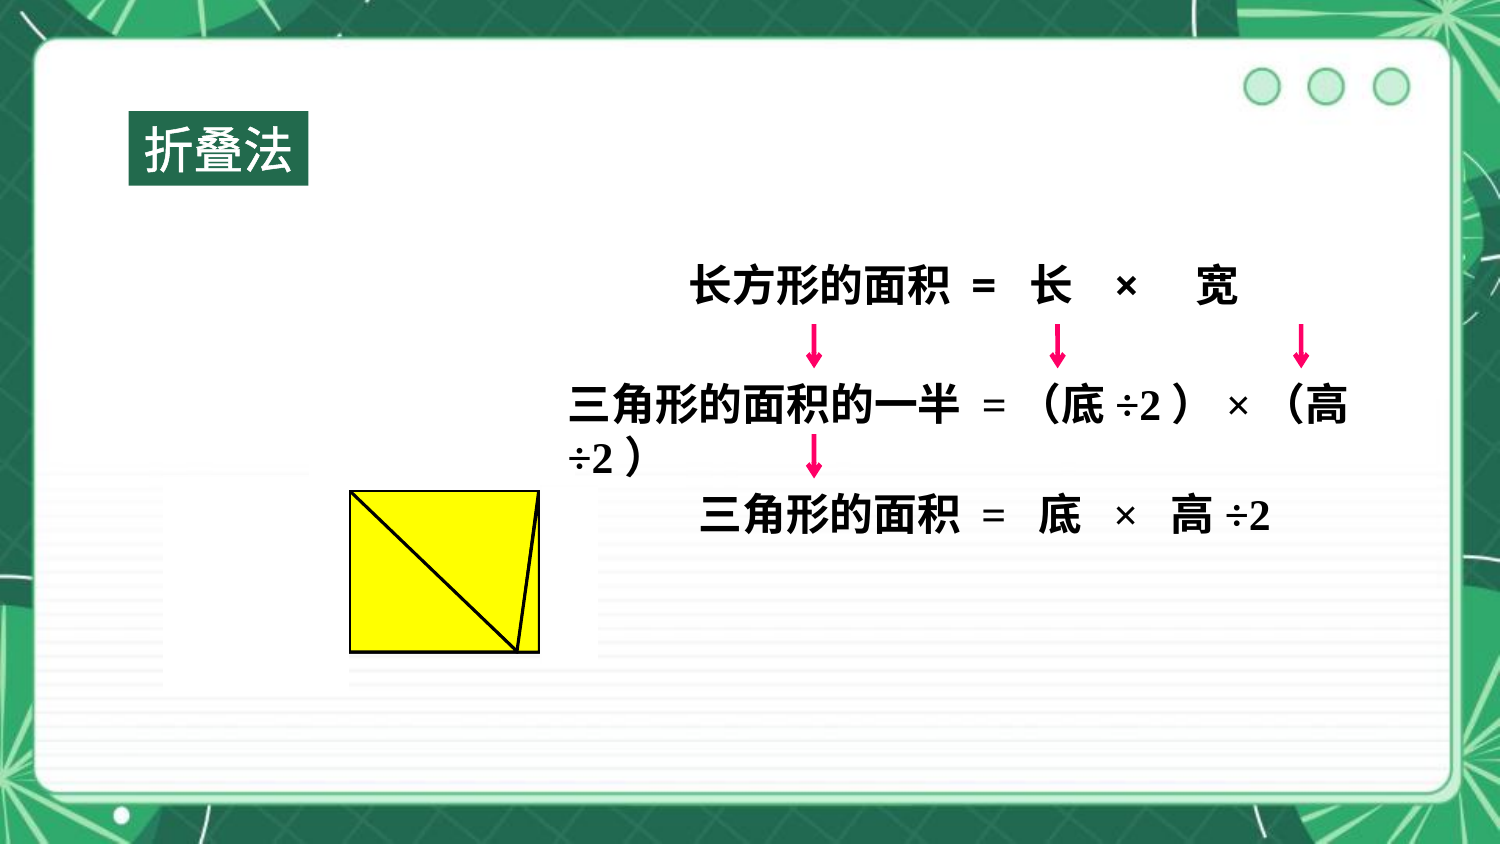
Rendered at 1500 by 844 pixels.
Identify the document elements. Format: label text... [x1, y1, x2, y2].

picture [0, 0, 1500, 844]
text_box [516, 490, 540, 653]
text_box [349, 490, 517, 653]
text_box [685, 434, 1285, 548]
text_box [350, 490, 539, 650]
text_box 长方形的面积 = 长 × 宽 [673, 249, 1351, 318]
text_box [552, 324, 1456, 438]
text_box 折叠法 [128, 111, 309, 186]
